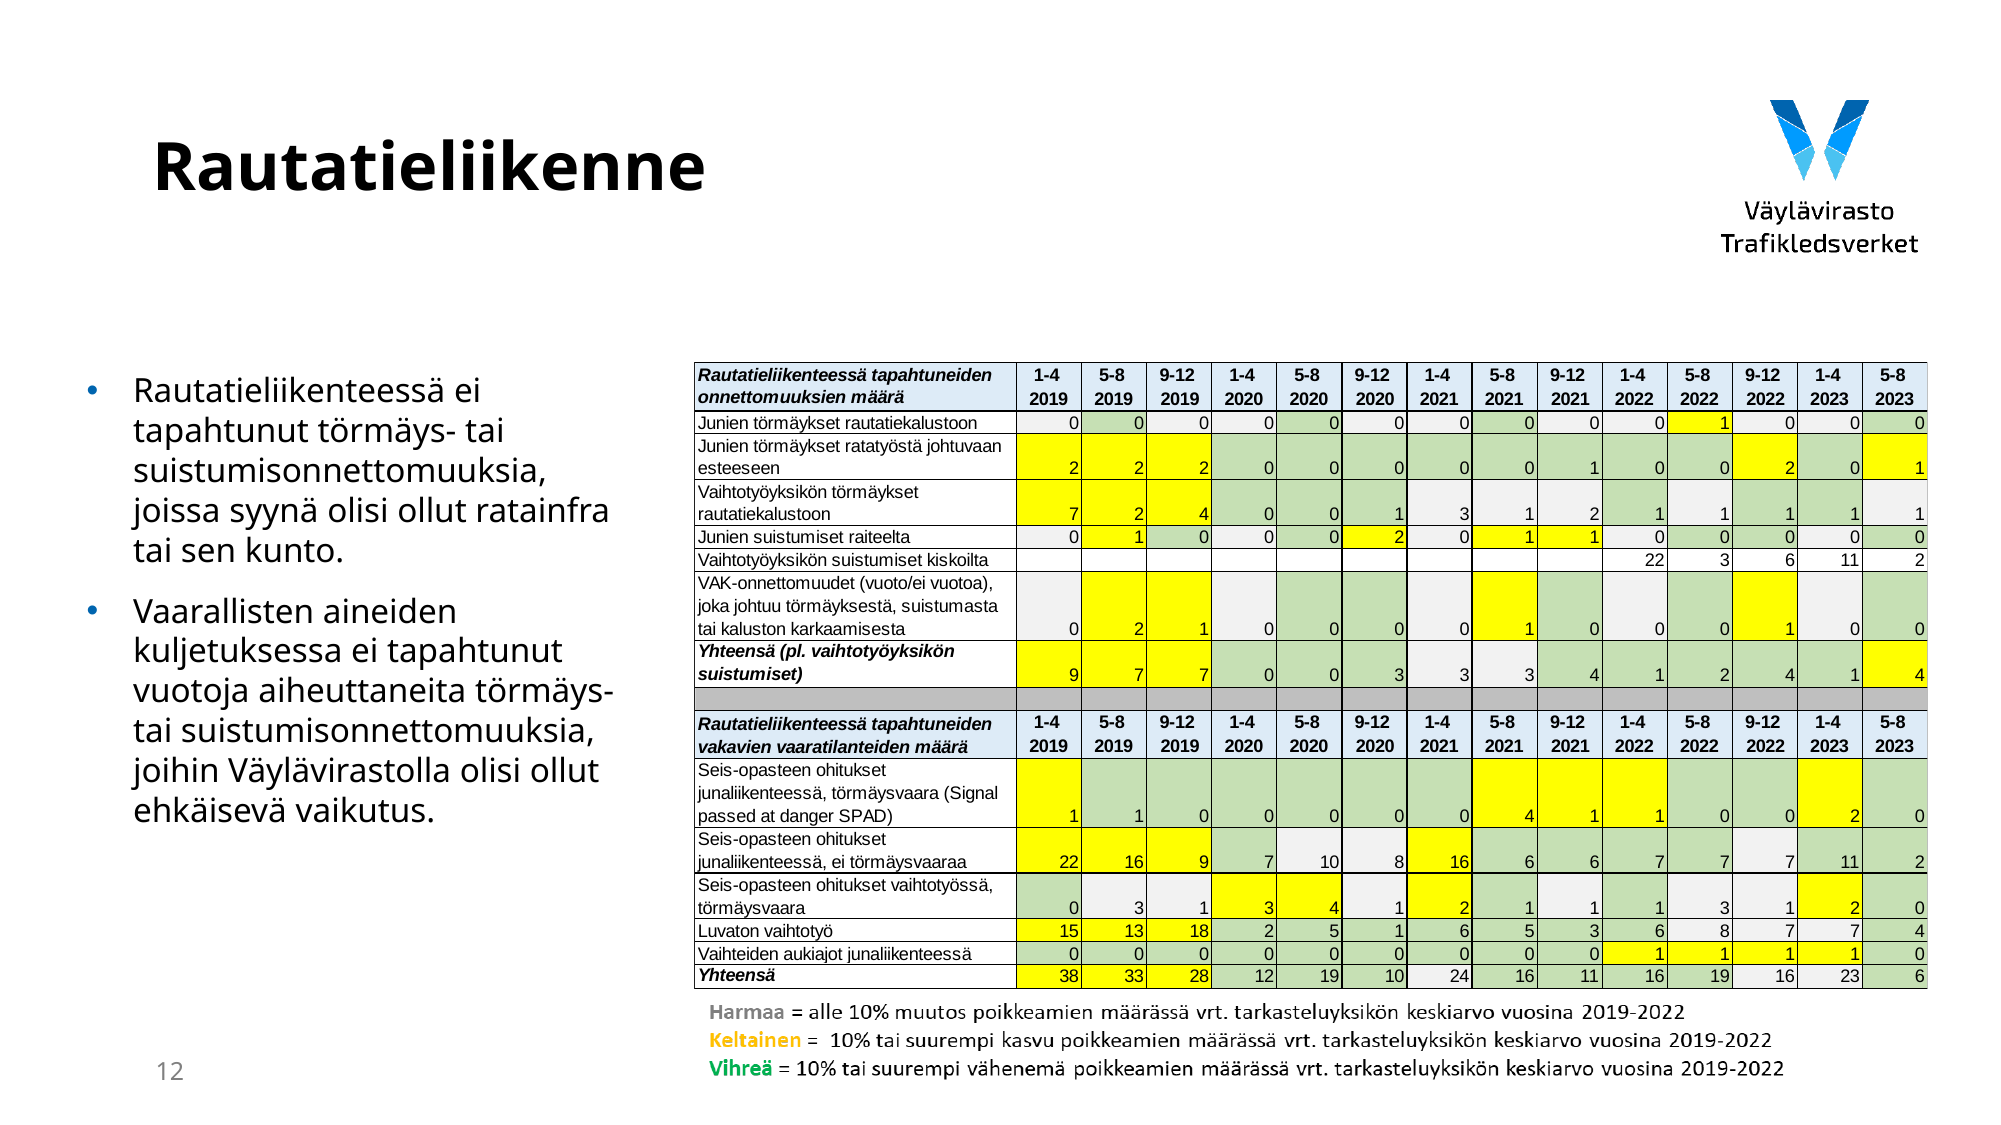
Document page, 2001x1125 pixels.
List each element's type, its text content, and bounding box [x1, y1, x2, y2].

title Rautatieliikenne [137, 59, 1555, 278]
picture [1682, 62, 1958, 292]
picture [694, 362, 1929, 1096]
slide_number 12 [140, 1042, 233, 1103]
list Rautatieliikenteessä ei tapahtunut törmäys- tai suistumisonnettomuuksia, joissa syynä olisi ollut ratainfra tai sen kunto. Vaarallisten aineiden kuljetuksessa ei tapahtunut vuotoja aiheuttaneita törmäys- tai suistumisonnettomuuksia, joihin Väylävirastolla olisi ollut ehkäisevä vaikutus. [71, 362, 650, 1043]
